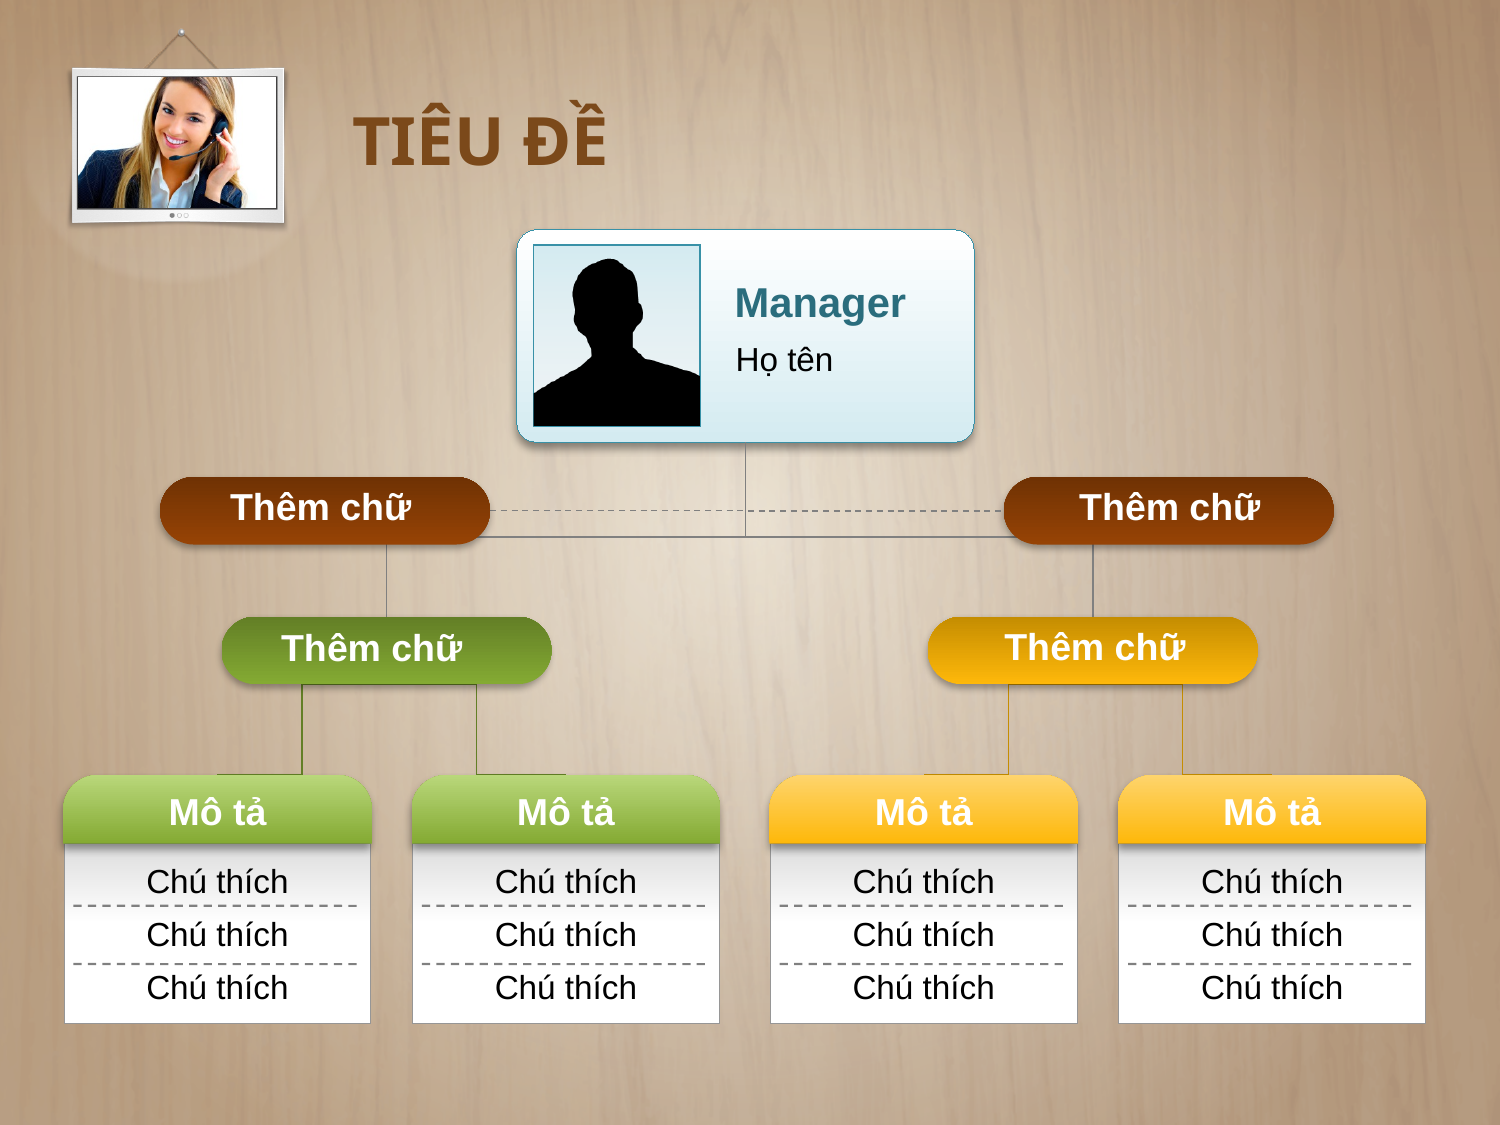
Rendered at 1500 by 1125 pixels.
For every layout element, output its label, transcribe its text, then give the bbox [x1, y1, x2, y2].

text_box [1118, 856, 1426, 1024]
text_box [0, 0, 351, 301]
text_box Mô tả [411, 775, 721, 844]
text_box Chú thích [441, 959, 690, 1014]
text_box TIÊU ĐỀ [354, 109, 1050, 187]
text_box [962, 644, 1054, 815]
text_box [533, 244, 701, 427]
text_box Họ tên [711, 330, 978, 386]
text_box [159, 477, 473, 545]
text_box Mô tả [1117, 775, 1427, 844]
text_box Chú thích [441, 905, 690, 959]
text_box [1011, 477, 1334, 545]
text_box Manager [719, 268, 948, 330]
text_box [1060, 676, 1131, 685]
text_box Thêm chữ [1011, 615, 1201, 676]
text_box Chú thích [799, 905, 1048, 959]
text_box [770, 856, 1078, 1024]
text_box [353, 677, 425, 685]
text_box Chú thích [93, 852, 342, 905]
text_box Mô tả [769, 775, 1079, 844]
text_box [412, 856, 720, 1024]
text_box Chú thích [799, 959, 1048, 1014]
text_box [831, 355, 1007, 704]
text_box Mô tả [63, 775, 372, 844]
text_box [1136, 639, 1229, 820]
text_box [256, 644, 348, 815]
text_box Chú thích [441, 852, 690, 905]
text_box Thêm chữ [215, 475, 427, 536]
text_box [221, 616, 266, 684]
text_box Thêm chữ [1064, 475, 1276, 536]
text_box Chú thích [799, 852, 1048, 905]
text_box [516, 229, 975, 443]
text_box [430, 639, 522, 820]
picture [0, 0, 1500, 1125]
text_box Chú thích [93, 905, 342, 959]
text_box Chú thích [1148, 852, 1397, 905]
text_box [1201, 616, 1258, 684]
text_box [64, 856, 371, 1024]
text_box Chú thích [1148, 959, 1397, 1014]
text_box Chú thích [1148, 905, 1397, 959]
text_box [478, 349, 654, 710]
text_box Chú thích [93, 959, 342, 1014]
text_box Thêm chữ [266, 616, 473, 677]
